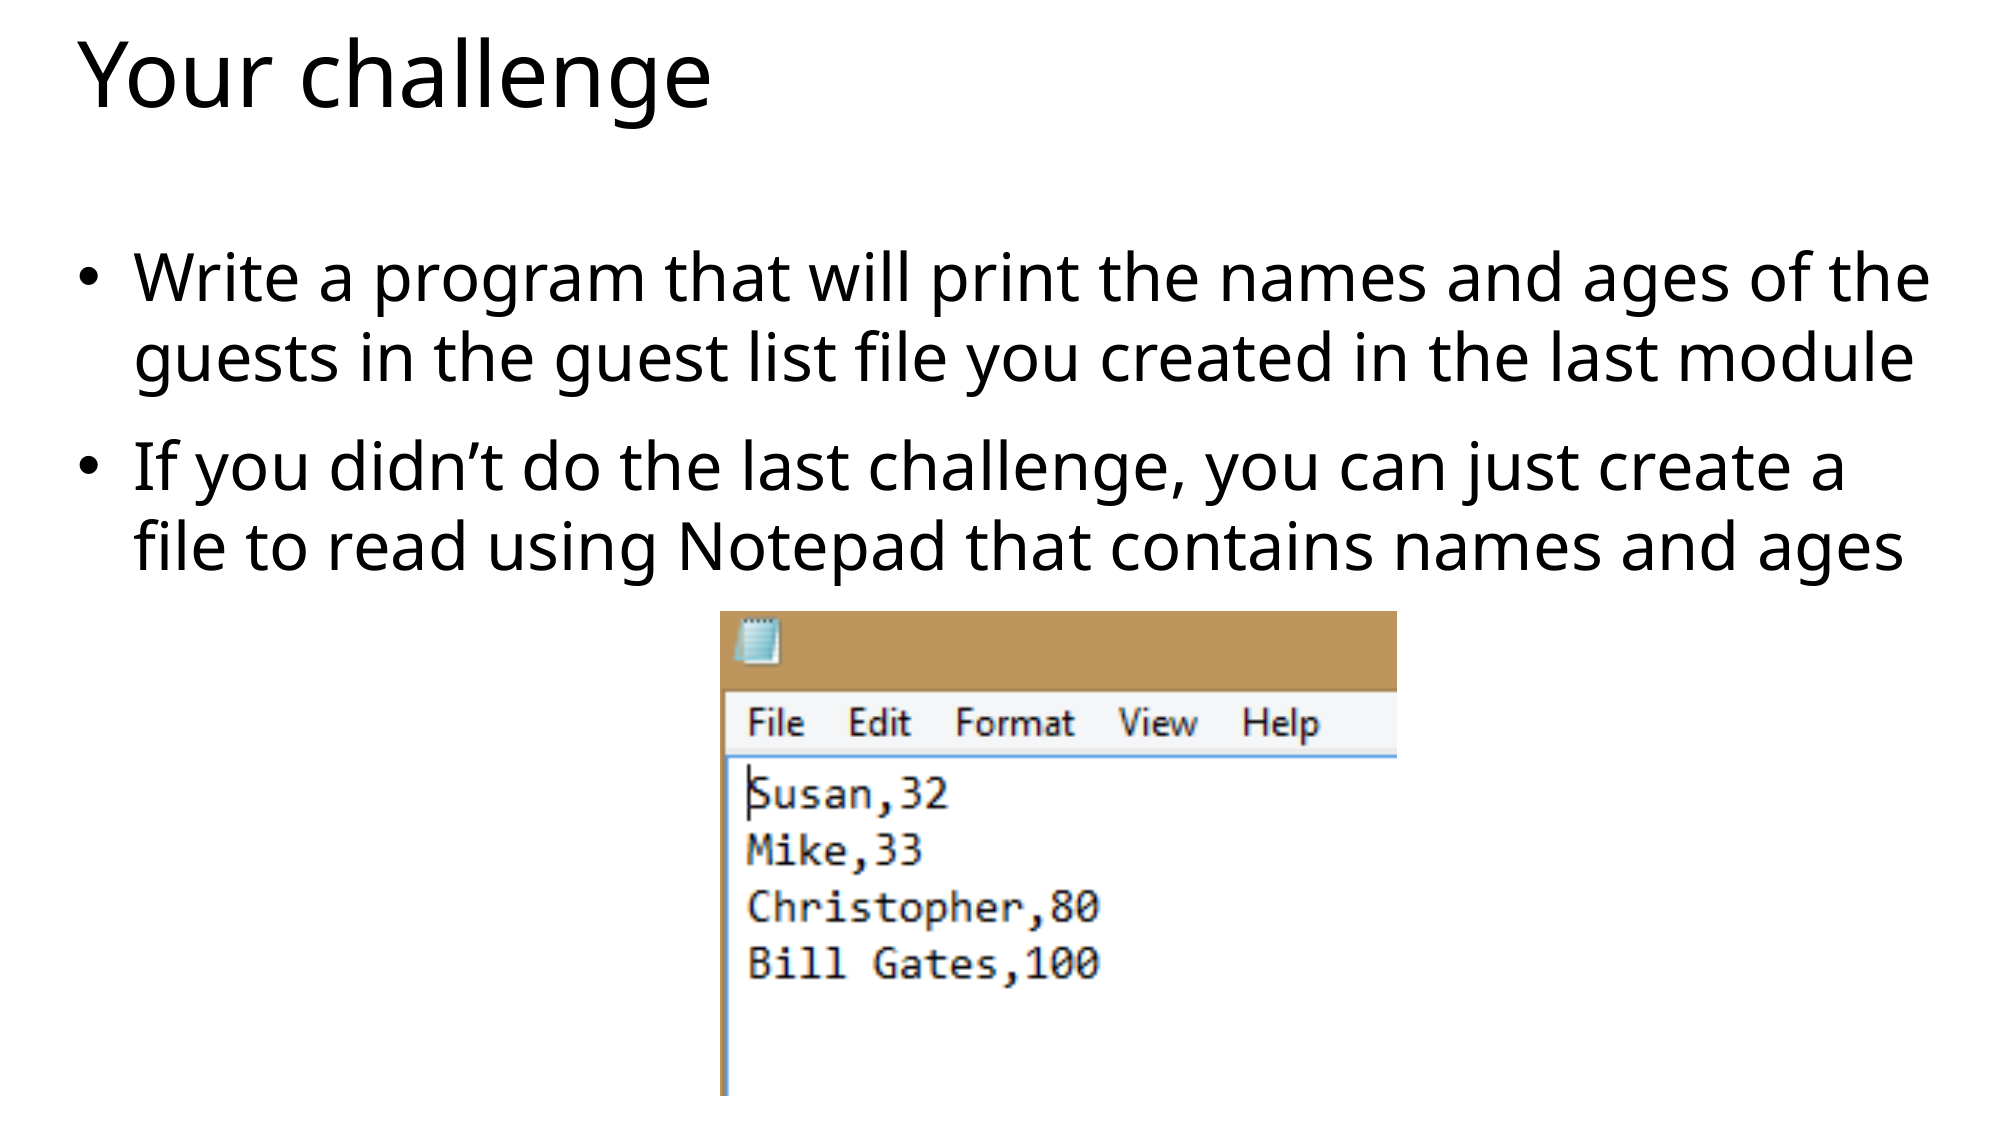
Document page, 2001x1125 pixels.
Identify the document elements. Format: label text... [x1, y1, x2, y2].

picture [720, 611, 1397, 1096]
list Write a program that will print the names and ages of the guests in the guest list file you created in the last module If you didn’t do the last challenge, you can just create a file to read using Notepad that contains names and ages [62, 227, 1953, 1096]
title Your challenge [62, 29, 1953, 205]
